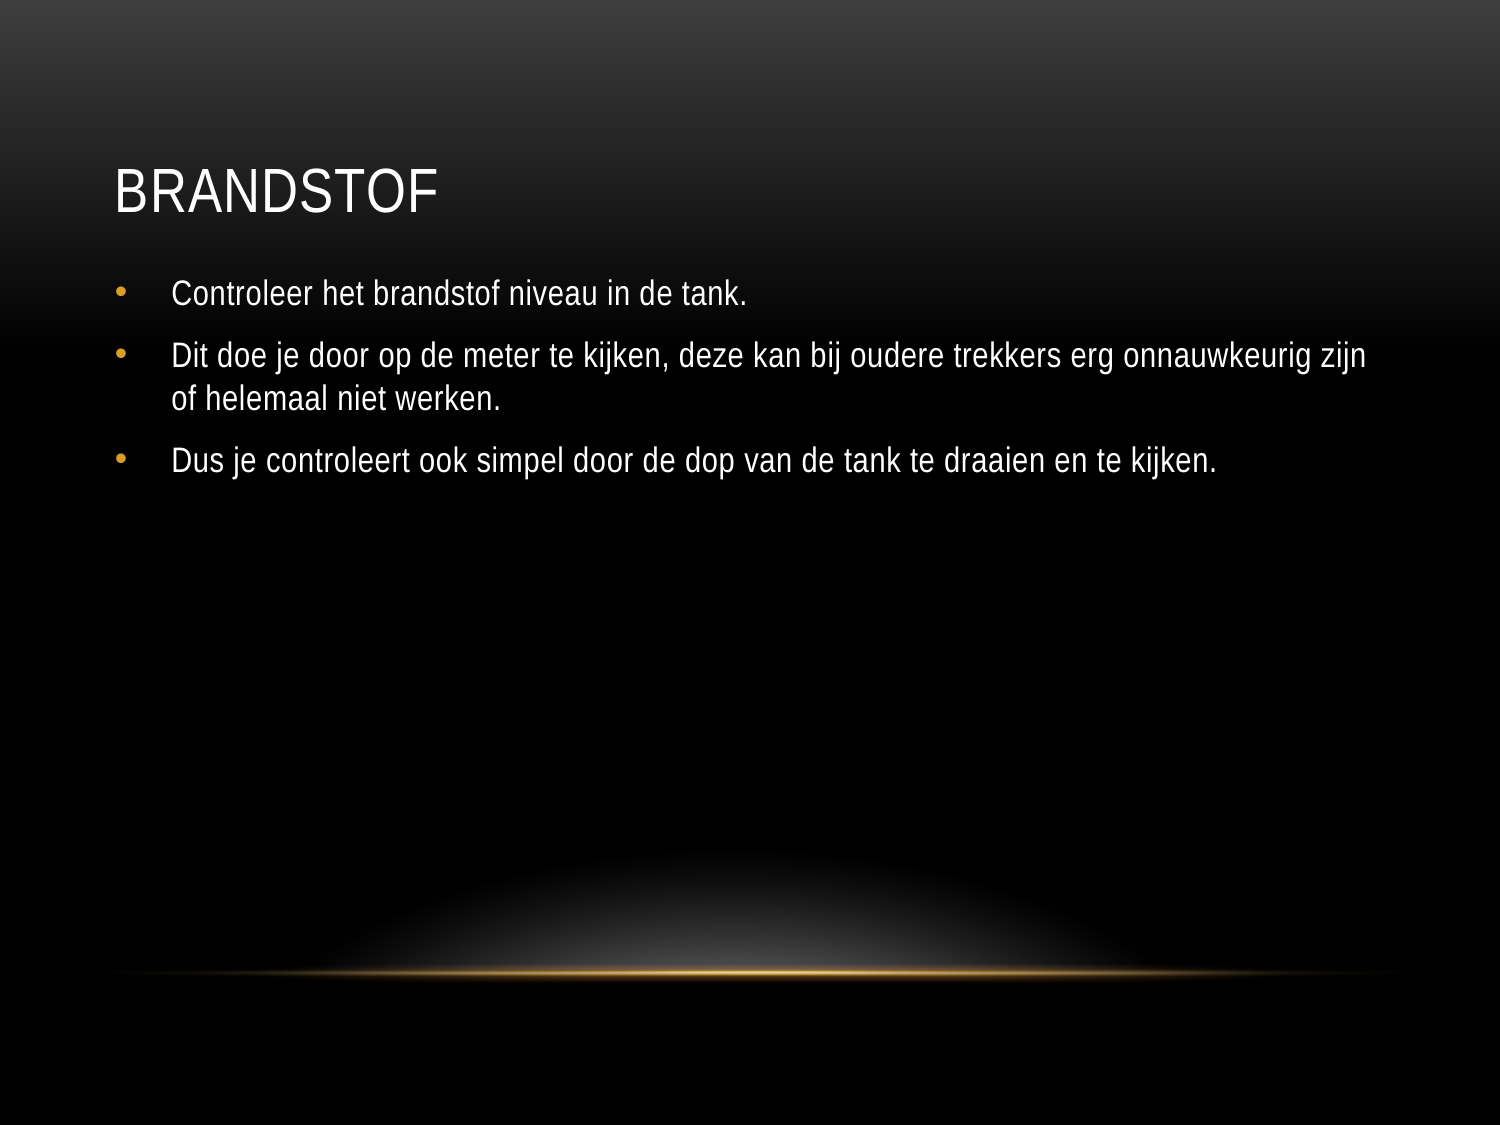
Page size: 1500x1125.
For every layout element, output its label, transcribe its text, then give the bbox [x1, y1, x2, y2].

picture [0, 0, 1500, 1125]
title Brandstof [99, 45, 1400, 233]
list Controleer het brandstof niveau in de tank. Dit doe je door op de meter te kijken, deze kan bij oudere trekkers erg onnauwkeurig zijn of helemaal niet werken. Dus je controleert ook simpel door de dop van de tank te draaien en te kijken. [99, 262, 1400, 938]
